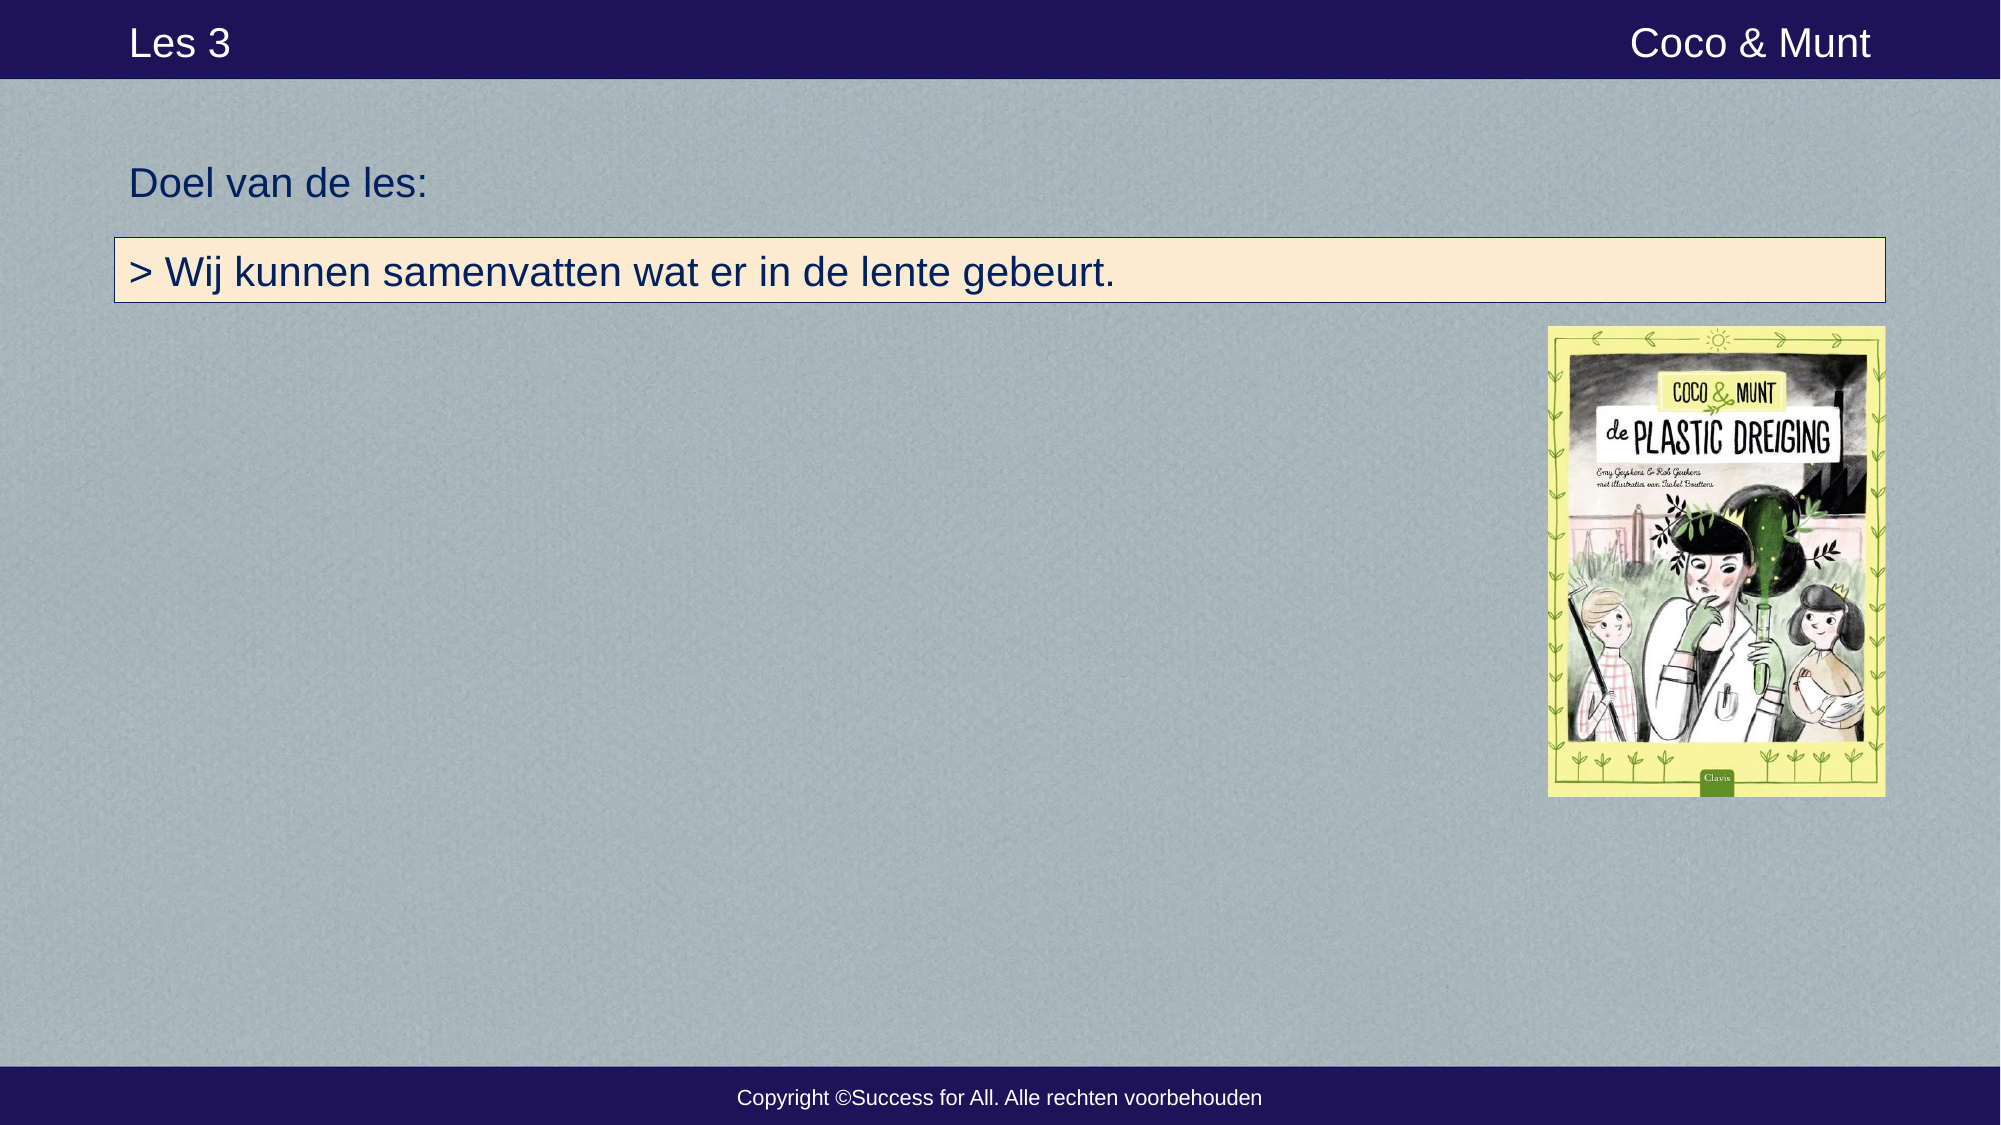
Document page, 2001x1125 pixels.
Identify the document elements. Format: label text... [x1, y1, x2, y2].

text_box Copyright ©Success for All. Alle rechten voorbehouden [0, 1076, 2000, 1125]
text_box Doel van de les: [113, 148, 1635, 214]
text_box > Wij kunnen samenvatten wat er in de lente gebeurt. [114, 237, 1886, 303]
text_box Les 3 [114, 8, 354, 73]
picture [0, 0, 2001, 1125]
text_box Coco & Munt [999, 8, 1886, 73]
